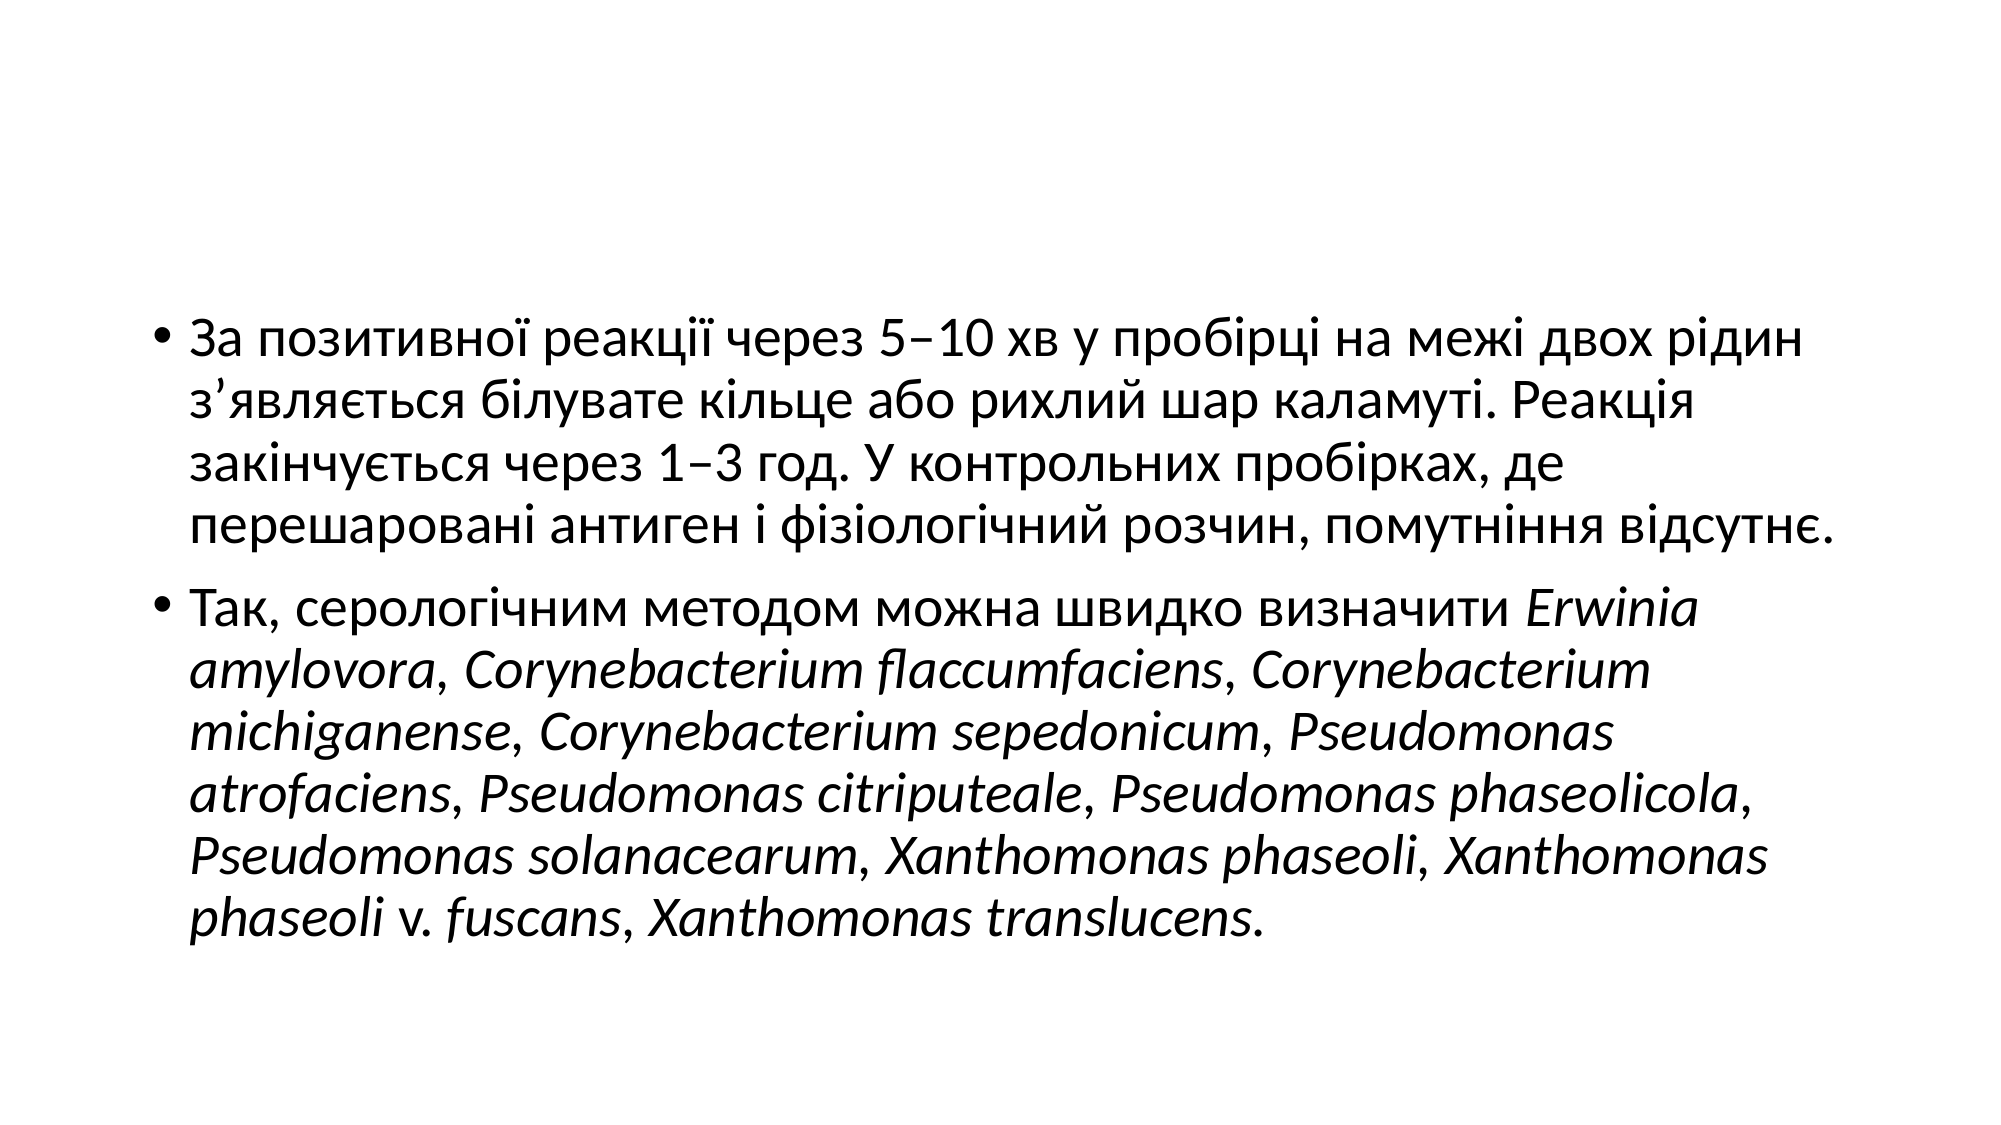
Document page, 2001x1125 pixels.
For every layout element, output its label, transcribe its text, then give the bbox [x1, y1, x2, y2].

list За позитивної реакції через 5–10 хв у пробірці на межі двох рідин з’являється білувате кільце або рихлий шар каламуті. Реакція закінчується через 1–3 год. У контрольних пробірках, де перешаровані антиген і фізіологічний розчин, помутніння відсутнє. Так, серологічним методом можна швидко визначити Erwinia amylovora, Corynebacterium flaccumfaciens, Corynebacterium michiganense, Corynebacterium sepedonicum, Pseudomonas atrofaciens, Pseudomonas citriputeale, Pseudomonas phaseolicola, Pseudomonas solanacearum, Xanthomonas phaseoli, Xanthomonas phaseoli v. fuscans, Xanthomonas translucens. [137, 299, 1863, 1014]
